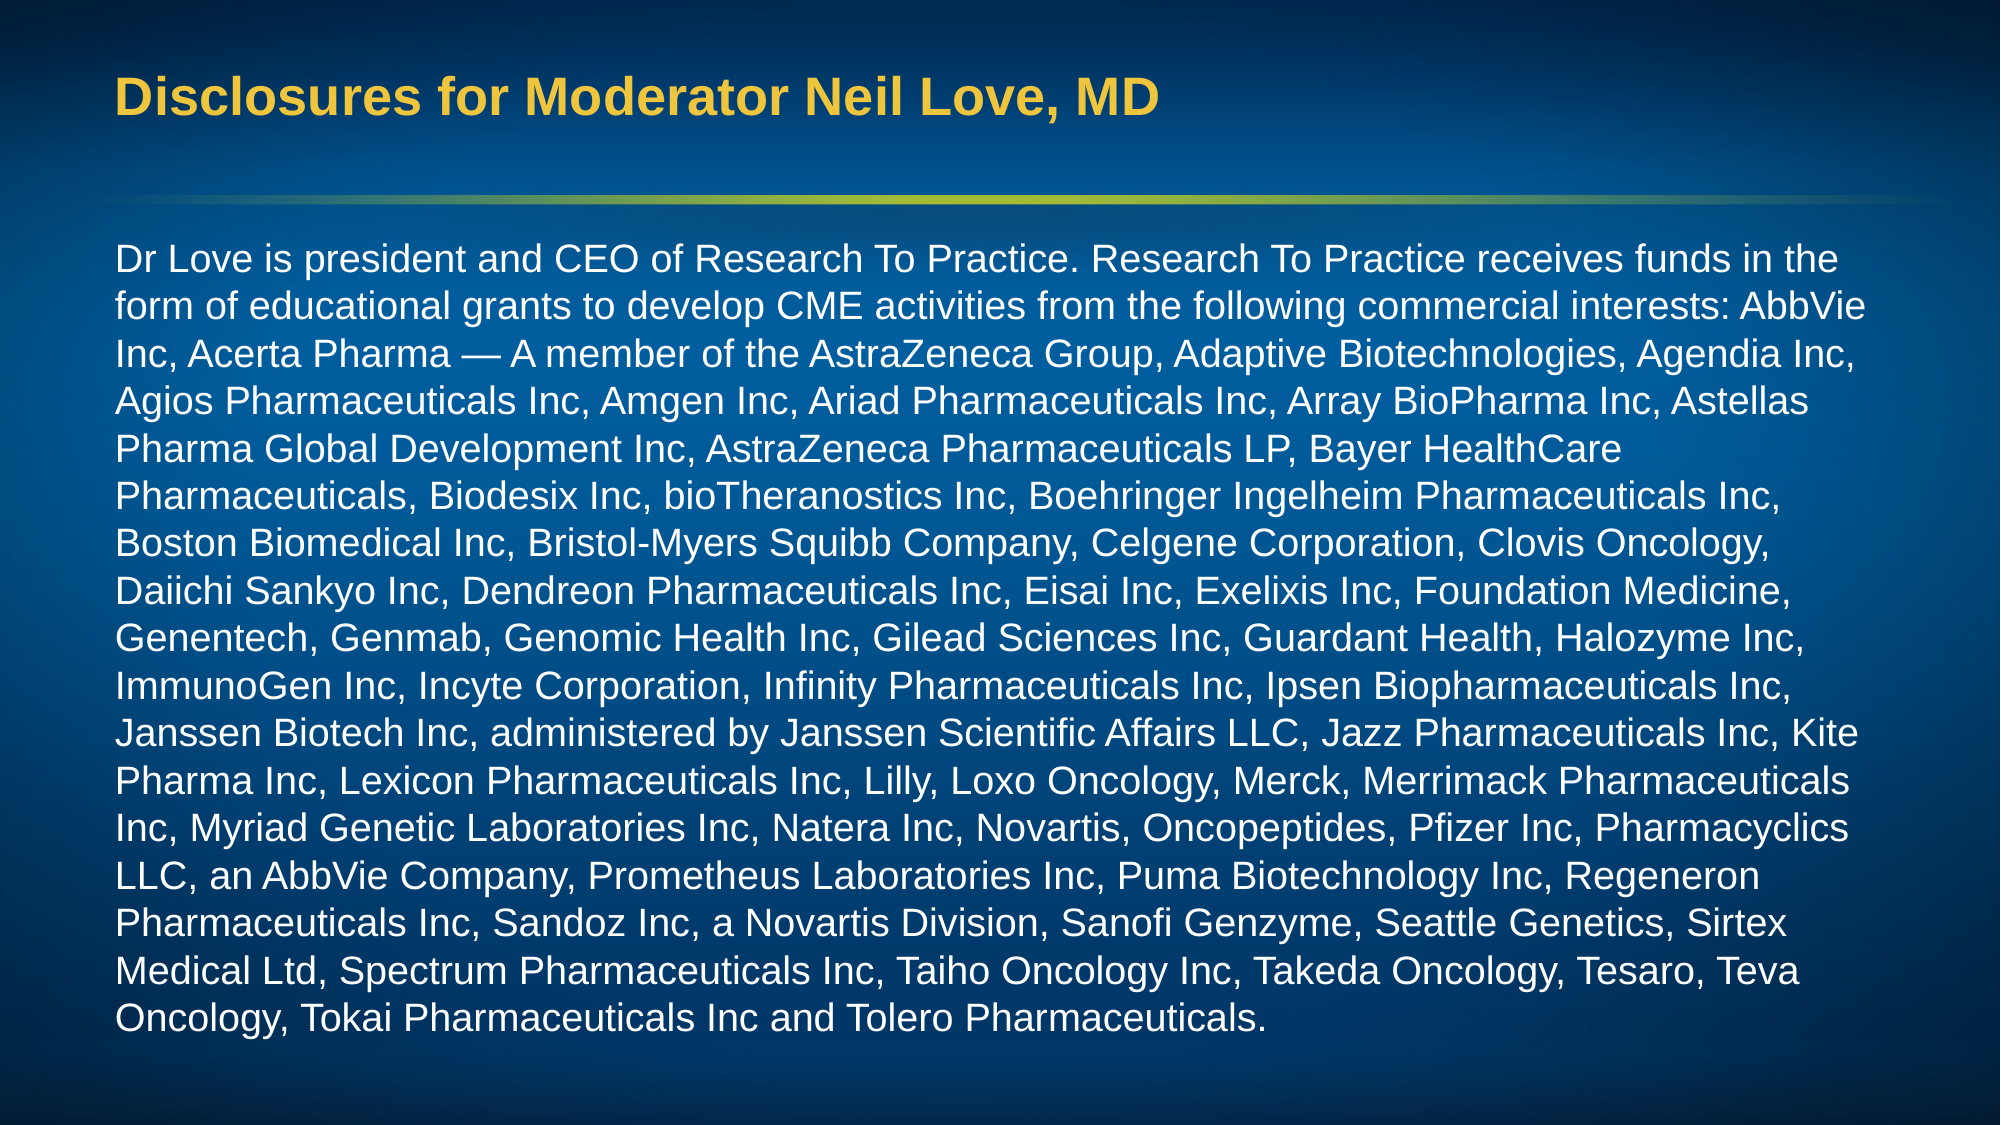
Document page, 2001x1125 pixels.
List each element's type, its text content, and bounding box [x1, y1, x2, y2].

picture [0, 0, 2000, 1125]
title Disclosures for Moderator Neil Love, MD [99, 0, 1900, 188]
list Dr Love is president and CEO of Research To Practice. Research To Practice receives funds in the form of educational grants to develop CME activities from the following commercial interests: AbbVie Inc, Acerta Pharma — A member of the AstraZeneca Group, Adaptive Biotechnologies, Agendia Inc, Agios Pharmaceuticals Inc, Amgen Inc, Ariad Pharmaceuticals Inc, Array BioPharma Inc, Astellas Pharma Global Development Inc, AstraZeneca Pharmaceuticals LP, Bayer HealthCare Pharmaceuticals, Biodesix Inc, bioTheranostics Inc, Boehringer Ingelheim Pharmaceuticals Inc, Boston Biomedical Inc, Bristol-Myers Squibb Company, Celgene Corporation, Clovis Oncology, Daiichi Sankyo Inc, Dendreon Pharmaceuticals Inc, Eisai Inc, Exelixis Inc, Foundation Medicine, Genentech, Genmab, Genomic Health Inc, Gilead Sciences Inc, Guardant Health, Halozyme Inc, ImmunoGen Inc, Incyte Corporation, Infinity Pharmaceuticals Inc, Ipsen Biopharmaceuticals Inc, Janssen Biotech Inc, administered by Janssen Scientific Affairs LLC, Jazz Pharmaceuticals Inc, Kite Pharma Inc, Lexicon Pharmaceuticals Inc, Lilly, Loxo Oncology, Merck, Merrimack Pharmaceuticals Inc, Myriad Genetic Laboratories Inc, Natera Inc, Novartis, Oncopeptides, Pfizer Inc, Pharmacyclics LLC, an AbbVie Company, Prometheus Laboratories Inc, Puma Biotechnology Inc, Regeneron Pharmaceuticals Inc, Sandoz Inc, a Novartis Division, Sanofi Genzyme, Seattle Genetics, Sirtex Medical Ltd, Spectrum Pharmaceuticals Inc, Taiho Oncology Inc, Takeda Oncology, Tesaro, Teva Oncology, Tokai Pharmaceuticals Inc and Tolero Pharmaceuticals. [99, 224, 1900, 1050]
